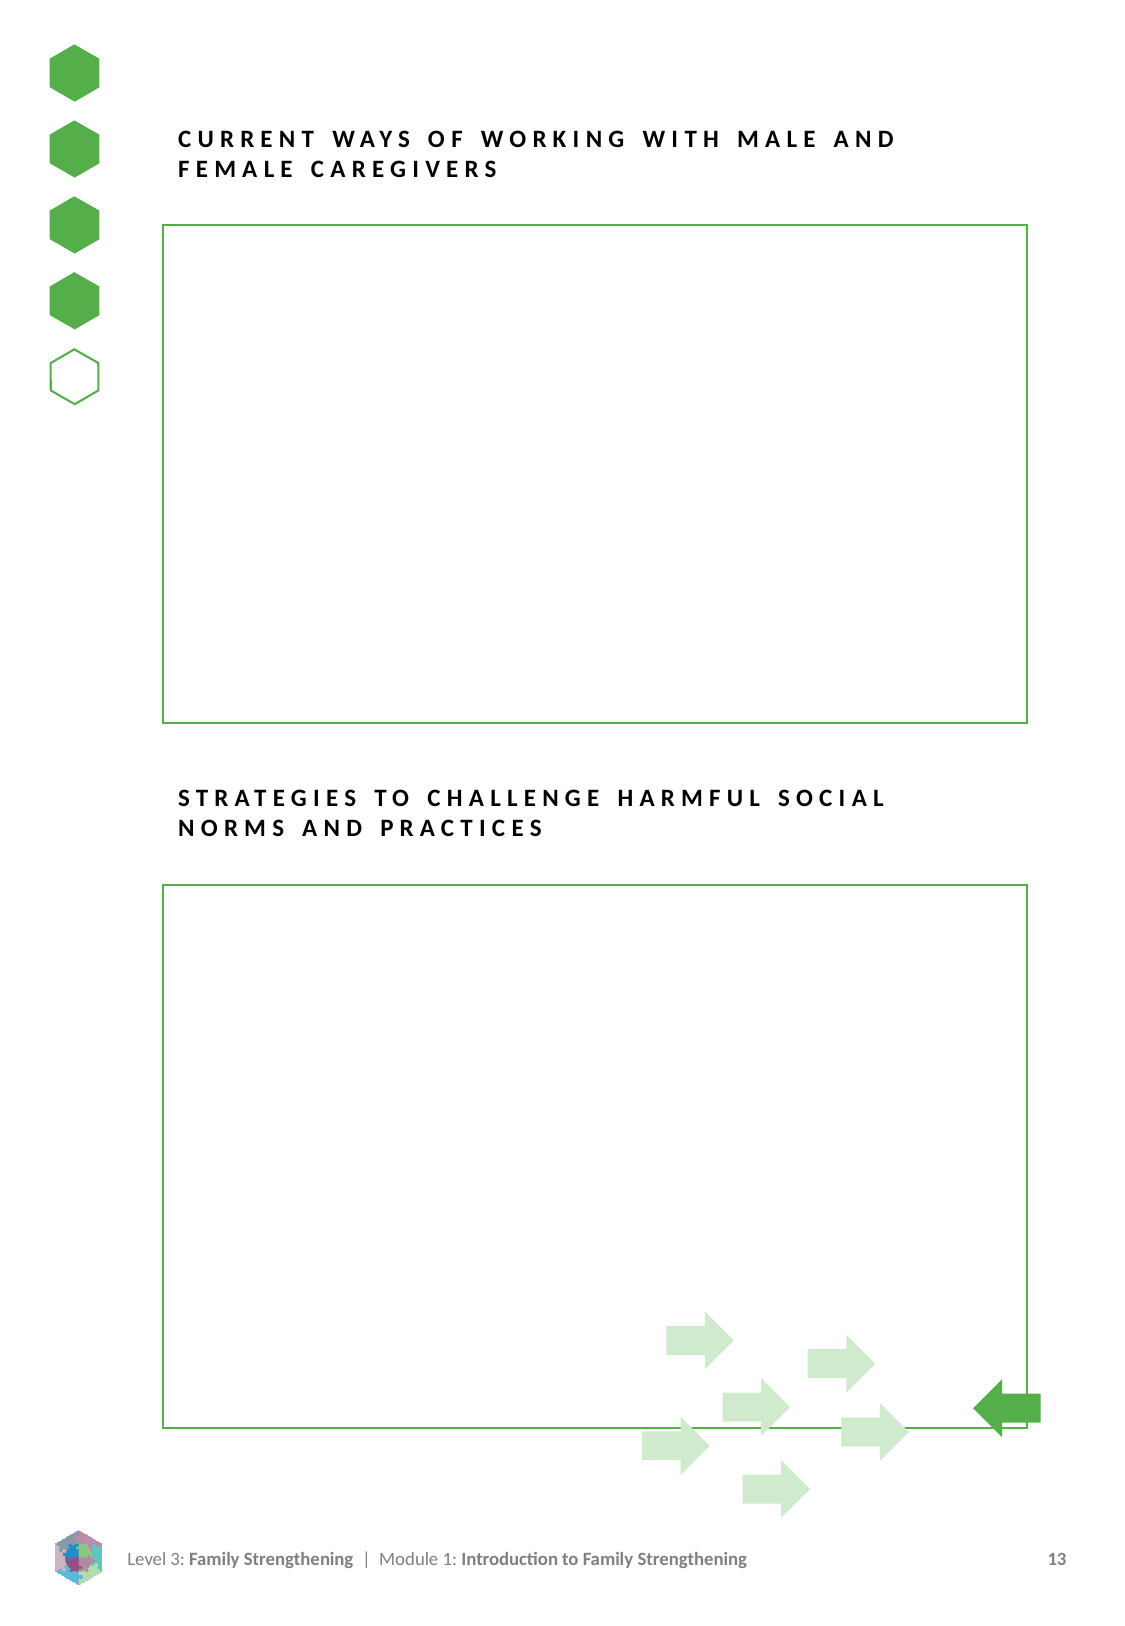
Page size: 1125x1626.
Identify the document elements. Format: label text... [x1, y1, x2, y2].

text_box [49, 272, 100, 330]
picture [55, 1530, 102, 1585]
text_box [49, 196, 100, 254]
text_box [49, 44, 100, 102]
text_box [162, 224, 1028, 724]
text_box [49, 348, 100, 406]
text_box CURRENT WAYS OF WORKING WITH MALE AND FEMALE CAREGIVERS [163, 114, 1027, 190]
text_box [162, 884, 1028, 1429]
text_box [642, 1311, 1041, 1519]
text_box STRATEGIES TO CHALLENGE HARMFUL SOCIAL NORMS AND PRACTICES [163, 774, 1027, 850]
text_box [49, 120, 100, 178]
